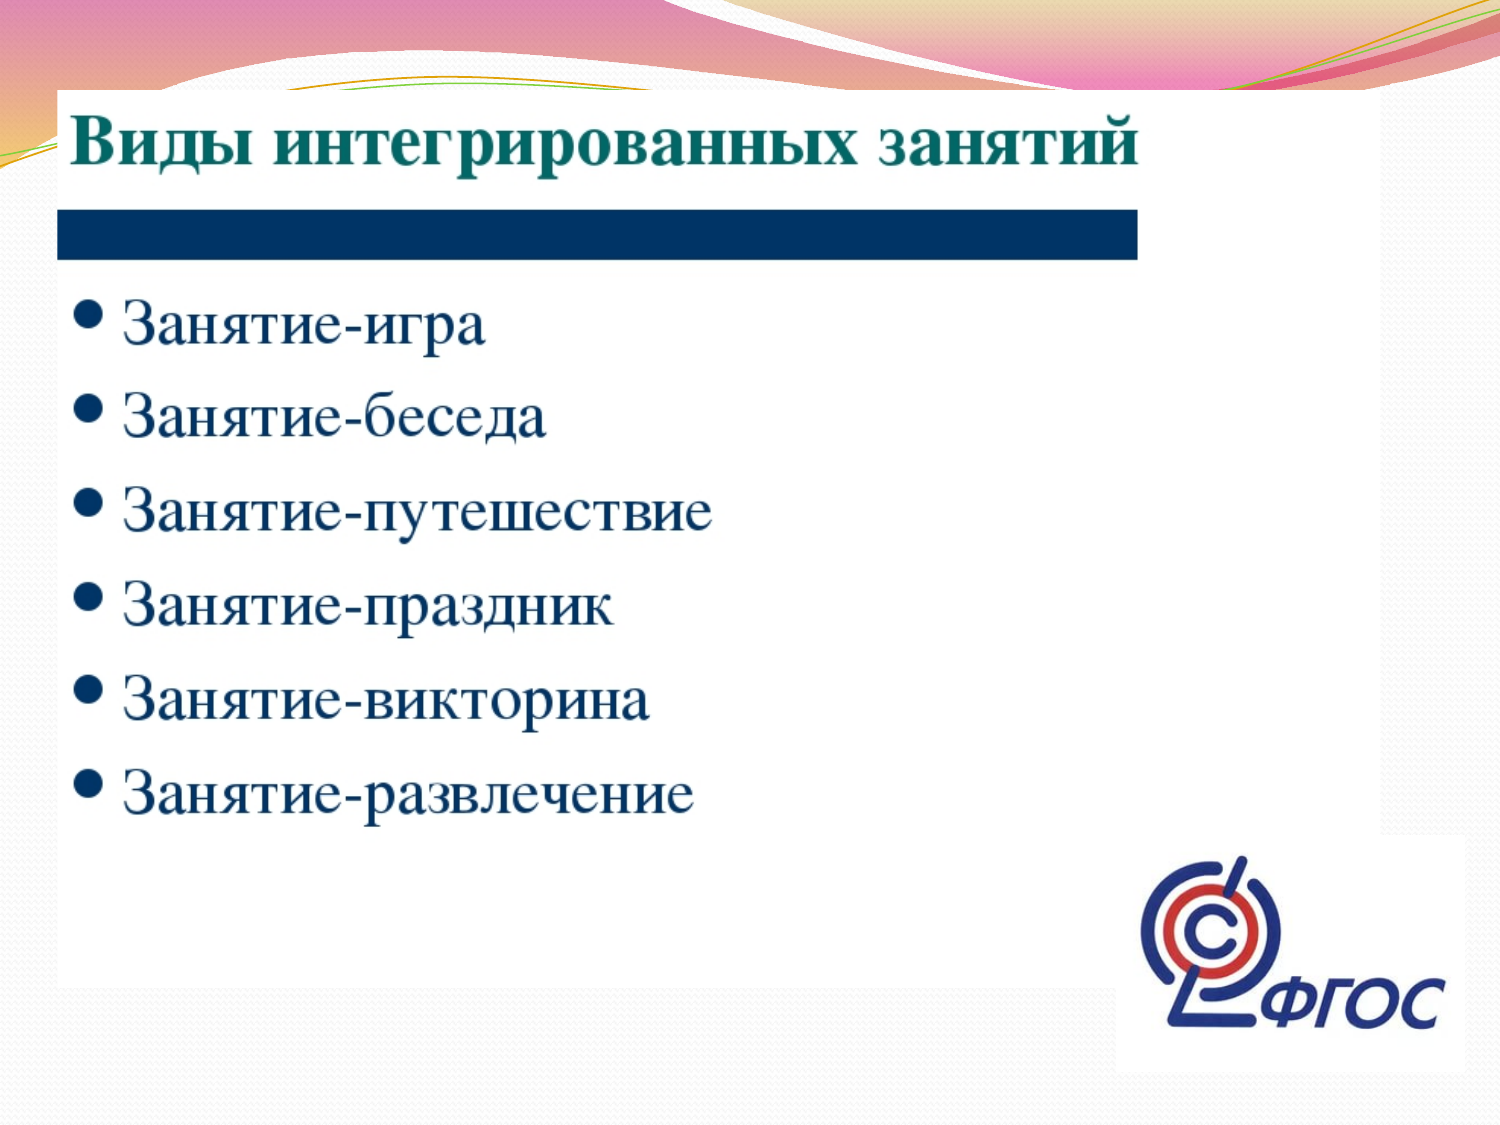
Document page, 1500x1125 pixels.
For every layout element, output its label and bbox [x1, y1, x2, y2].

picture [57, 89, 1465, 1072]
